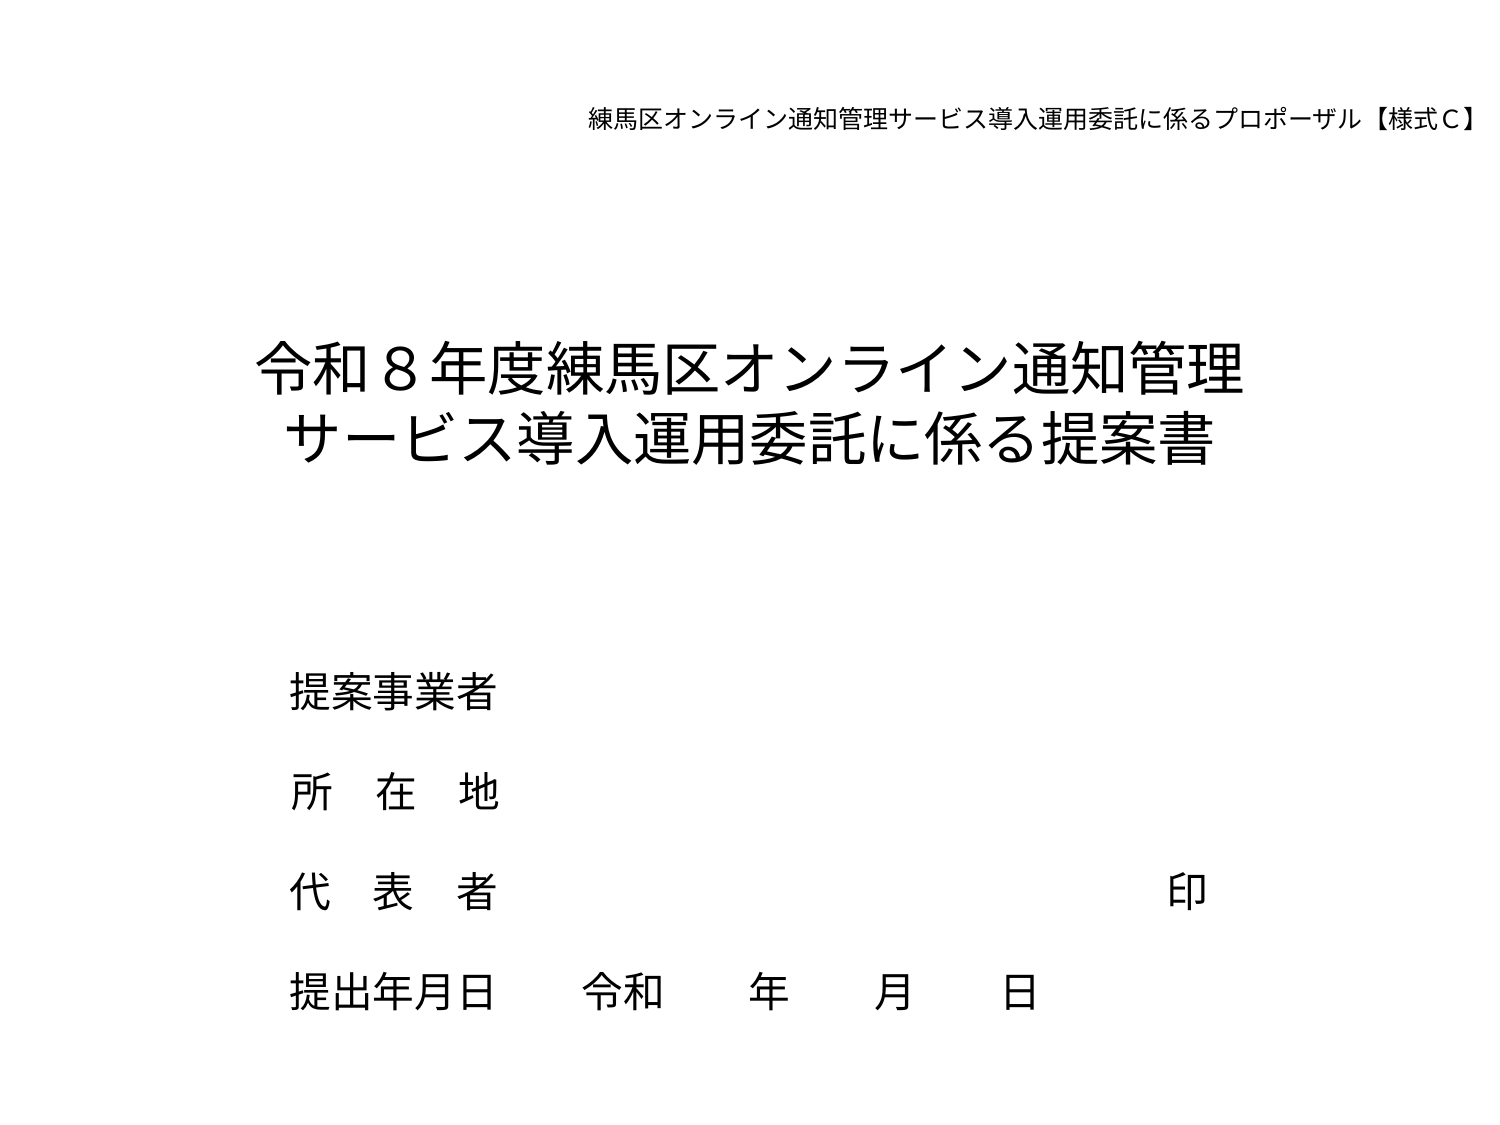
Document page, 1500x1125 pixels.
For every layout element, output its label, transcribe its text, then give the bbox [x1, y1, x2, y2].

text_box 提案事業者 所 在 地 代 表 者 印 提出年月日 令和 年 月 日 [218, 658, 1282, 1023]
text_box 練馬区オンライン通知管理サービス導入運用委託に係るプロポーザル【様式Ｃ】 [537, 95, 1500, 141]
text_box 令和８年度練馬区オンライン通知管理 サービス導入運用委託に係る提案書 [193, 290, 1307, 508]
